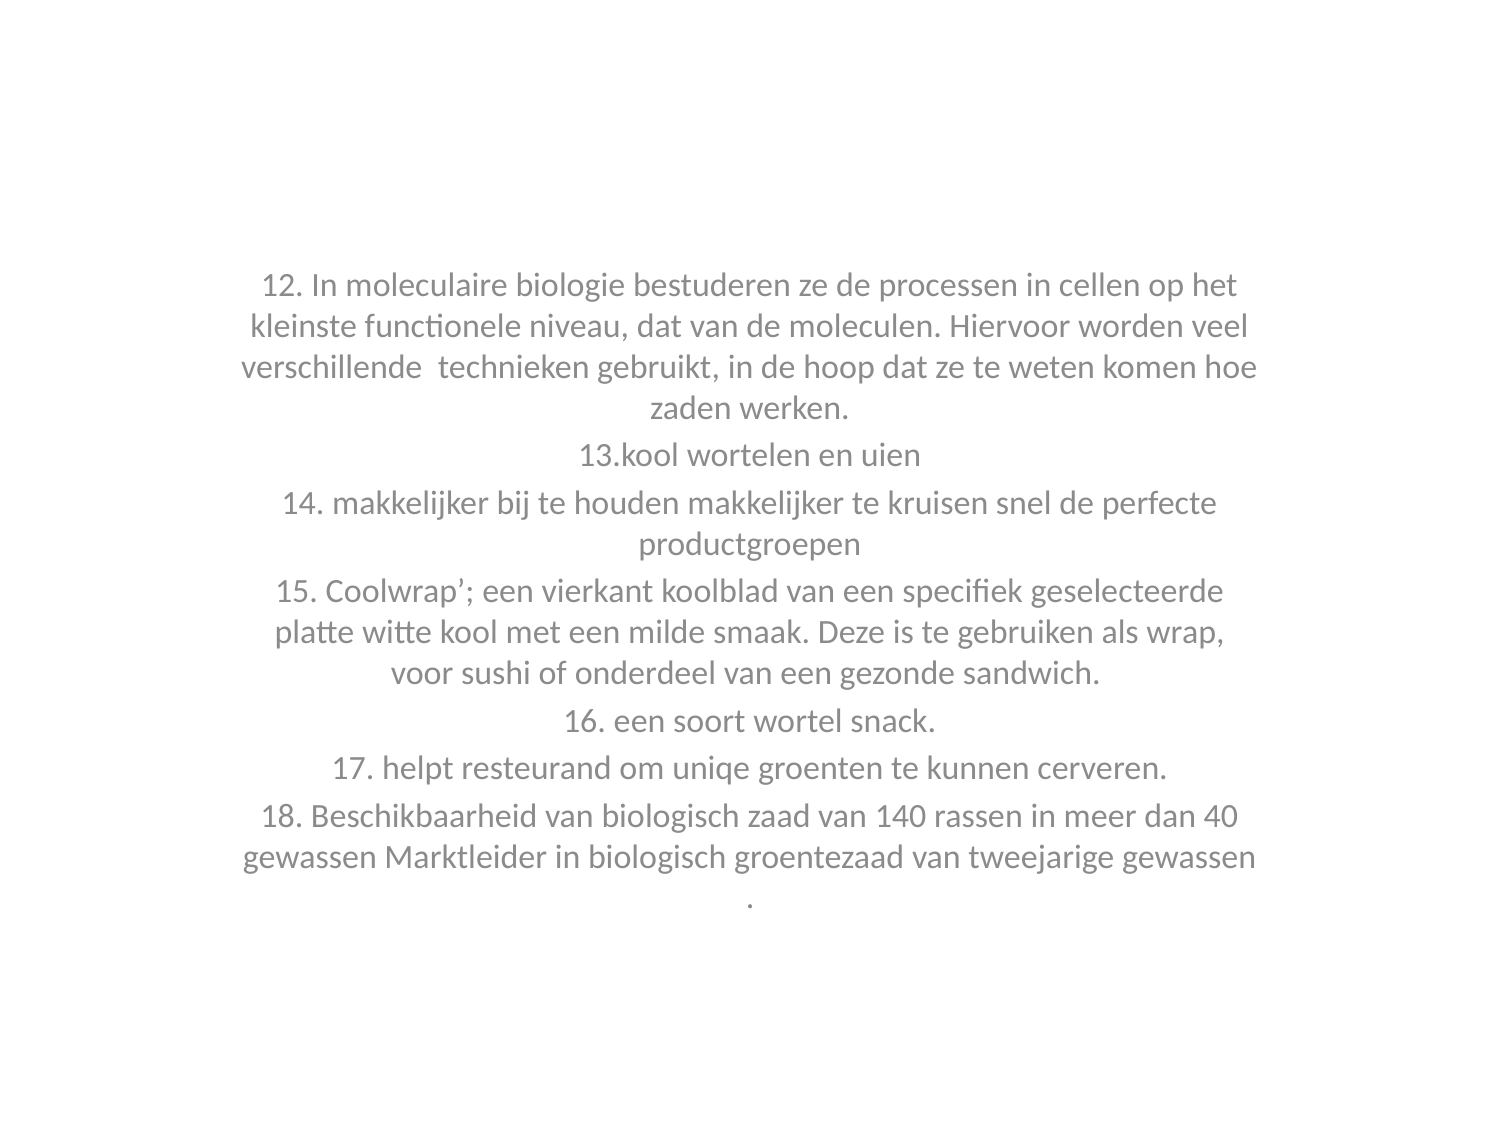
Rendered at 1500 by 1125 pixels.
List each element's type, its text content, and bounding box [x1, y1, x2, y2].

subtitle 12. In moleculaire biologie bestuderen ze de processen in cellen op het kleinste functionele niveau, dat van de moleculen. Hiervoor worden veel verschillende technieken gebruikt, in de hoop dat ze te weten komen hoe zaden werken. 13.kool wortelen en uien 14. makkelijker bij te houden makkelijker te kruisen snel de perfecte productgroepen 15. Coolwrap’; een vierkant koolblad van een specifiek geselecteerde platte witte kool met een milde smaak. Deze is te gebruiken als wrap, voor sushi of onderdeel van een gezonde sandwich. 16. een soort wortel snack. 17. helpt resteurand om uniqe groenten te kunnen cerveren. 18. Beschikbaarheid van biologisch zaad van 140 rassen in meer dan 40 gewassen Marktleider in biologisch groentezaad van tweejarige gewassen . [225, 255, 1275, 925]
